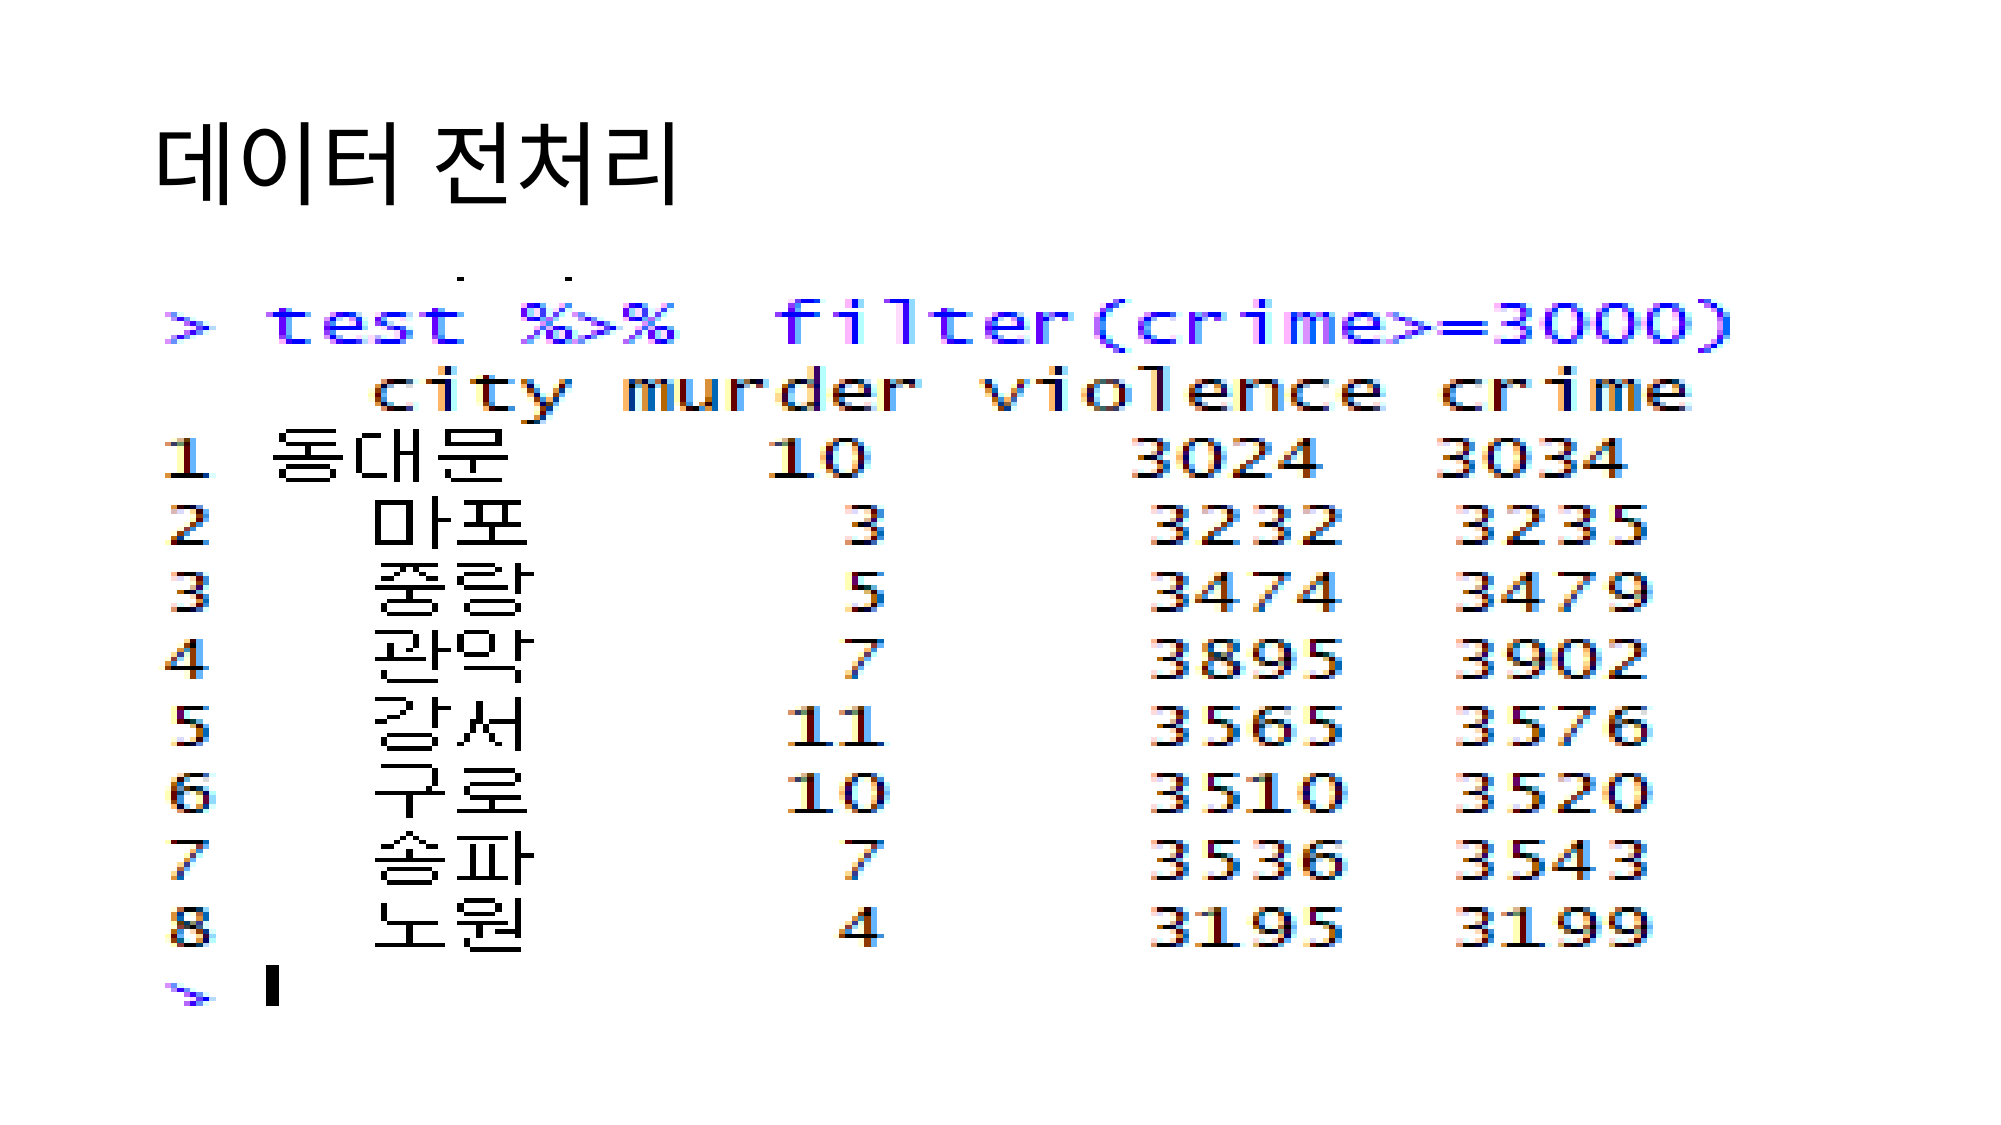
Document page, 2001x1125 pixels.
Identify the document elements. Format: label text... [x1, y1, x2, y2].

title 데이터 전처리 [137, 59, 1863, 278]
picture [127, 277, 1832, 1006]
